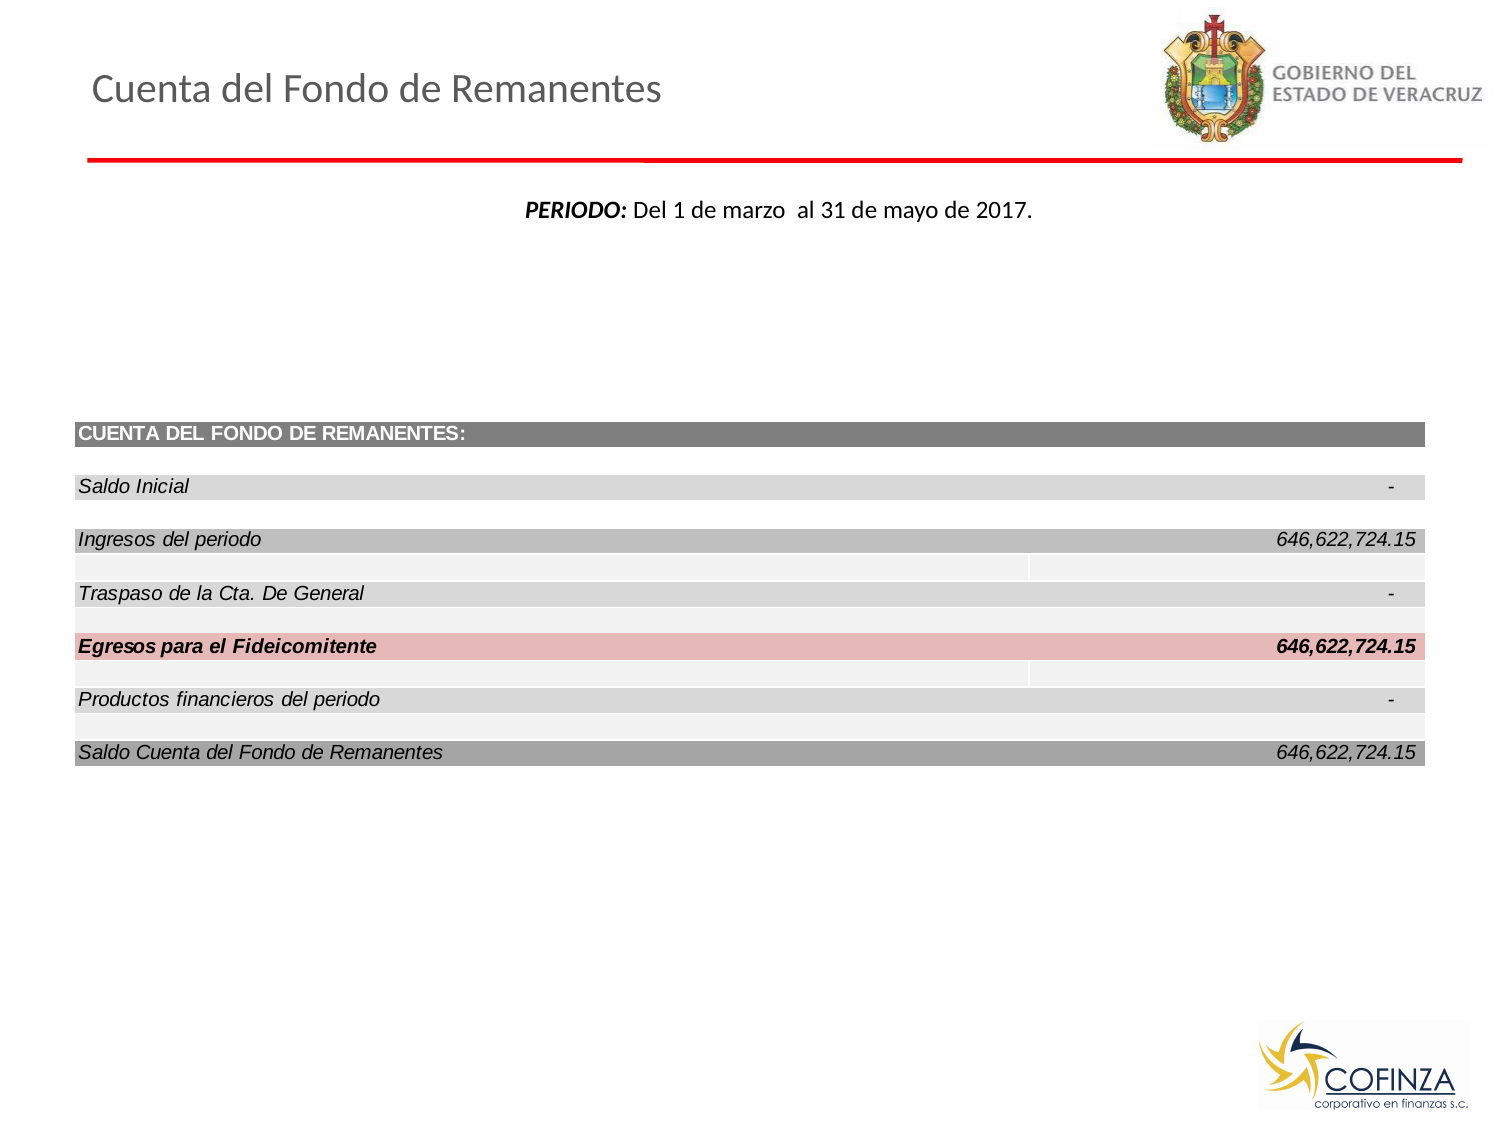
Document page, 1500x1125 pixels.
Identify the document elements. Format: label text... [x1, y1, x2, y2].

text_box PERIODO: Del 1 de marzo al 31 de mayo de 2017. [88, 185, 1471, 262]
picture [73, 420, 1427, 768]
picture [1145, 7, 1495, 150]
picture [1257, 1020, 1471, 1111]
title Cuenta del Fondo de Remanentes [76, 23, 1356, 149]
